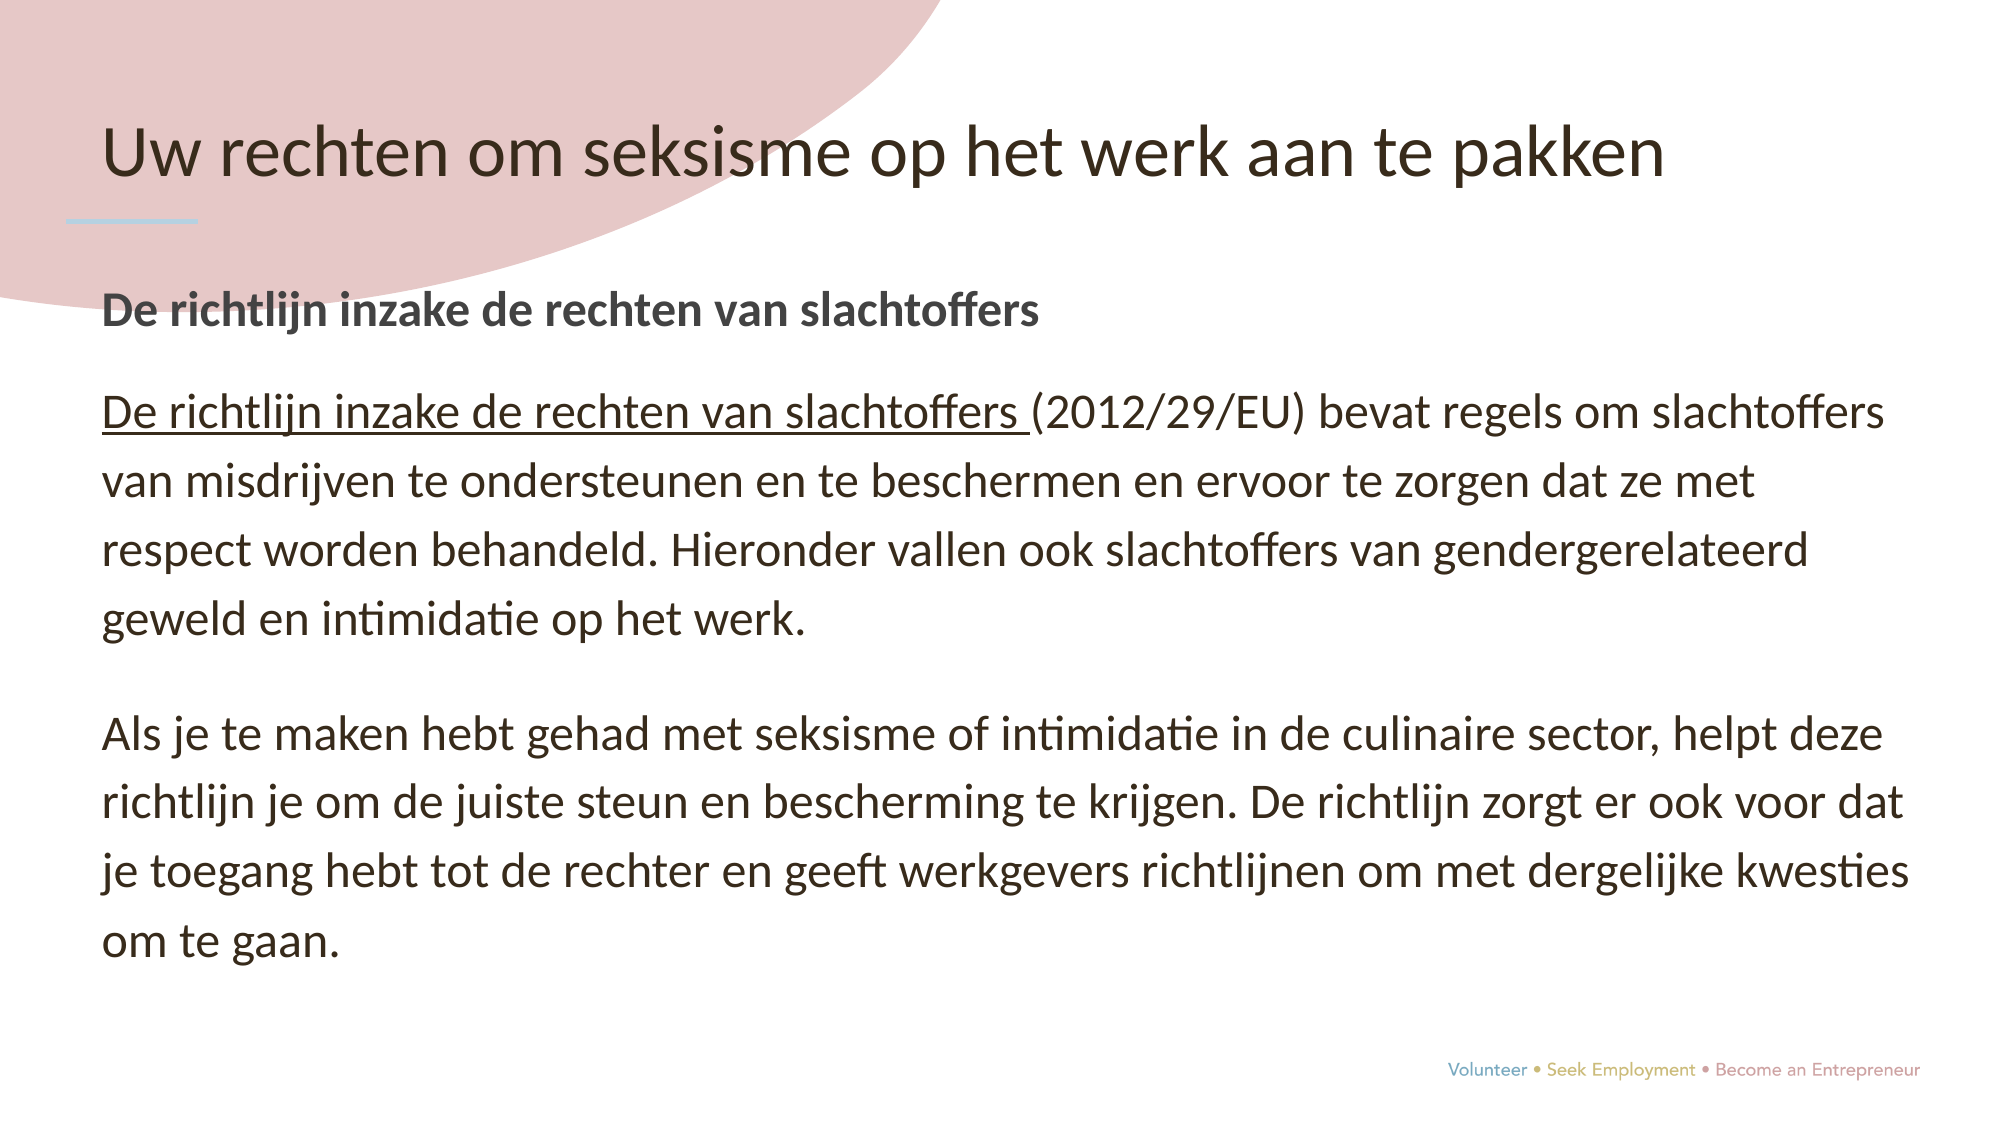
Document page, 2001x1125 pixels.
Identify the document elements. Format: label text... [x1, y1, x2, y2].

picture [1418, 1046, 1971, 1103]
list Uw rechten om seksisme op het werk aan te pakken [1119, 105, 1928, 201]
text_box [0, 0, 1119, 433]
list De richtlijn inzake de rechten van slachtoffers De richtlijn inzake de rechten van slachtoffers (2012/29/EU) bevat regels om slachtoffers van misdrijven te ondersteunen en te beschermen en ervoor te zorgen dat ze met respect worden behandeld. Hieronder vallen ook slachtoffers van gendergerelateerd geweld en intimidatie op het werk. Als je te maken hebt gehad met seksisme of intimidatie in de culinaire sector, helpt deze richtlijn je om de juiste steun en bescherming te krijgen. De richtlijn zorgt er ook voor dat je toegang hebt tot de rechter en geeft werkgevers richtlijnen om met dergelijke kwesties om te gaan. [86, 259, 1928, 973]
